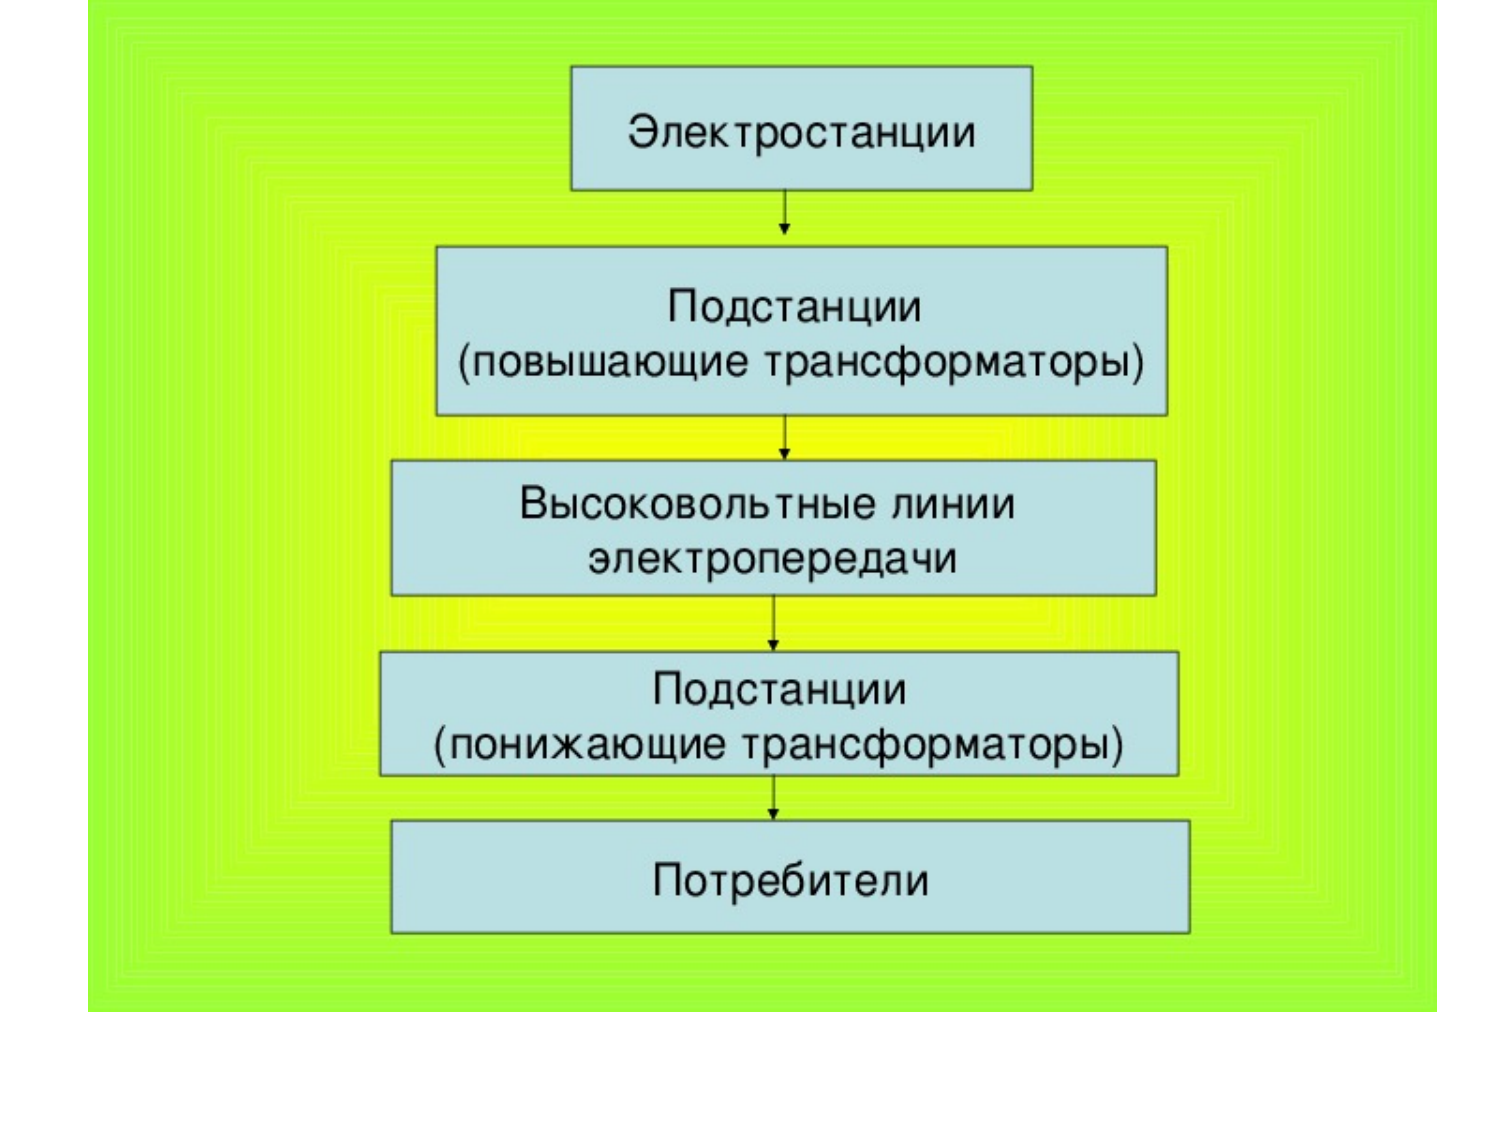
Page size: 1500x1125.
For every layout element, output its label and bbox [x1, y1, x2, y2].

picture [88, 0, 1438, 1012]
